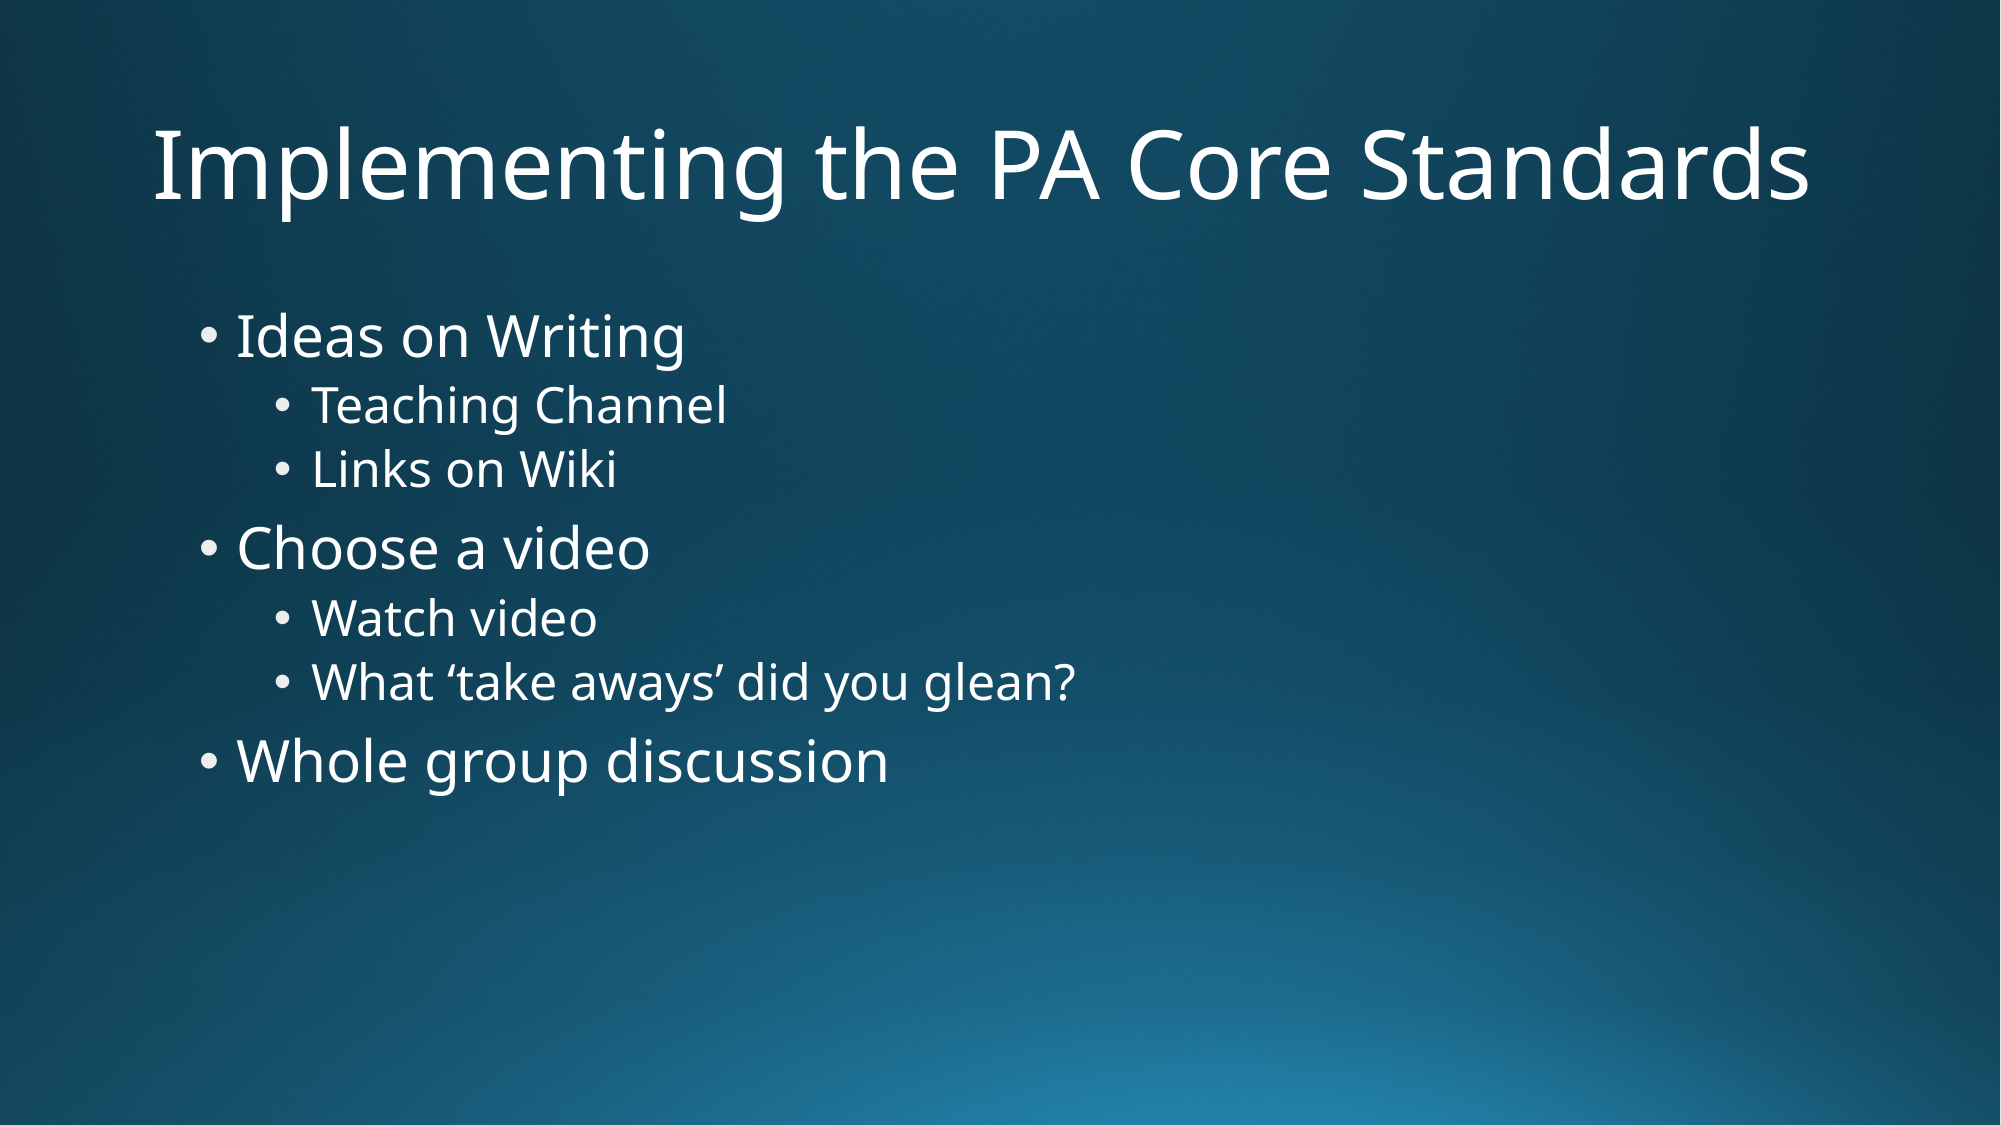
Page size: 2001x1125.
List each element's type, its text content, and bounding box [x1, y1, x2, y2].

picture [0, 0, 2001, 1125]
title Implementing the PA Core Standards [137, 59, 1863, 278]
list Ideas on Writing Teaching Channel Links on Wiki Choose a video Watch video What ‘take aways’ did you glean? Whole group discussion [183, 299, 1863, 1014]
